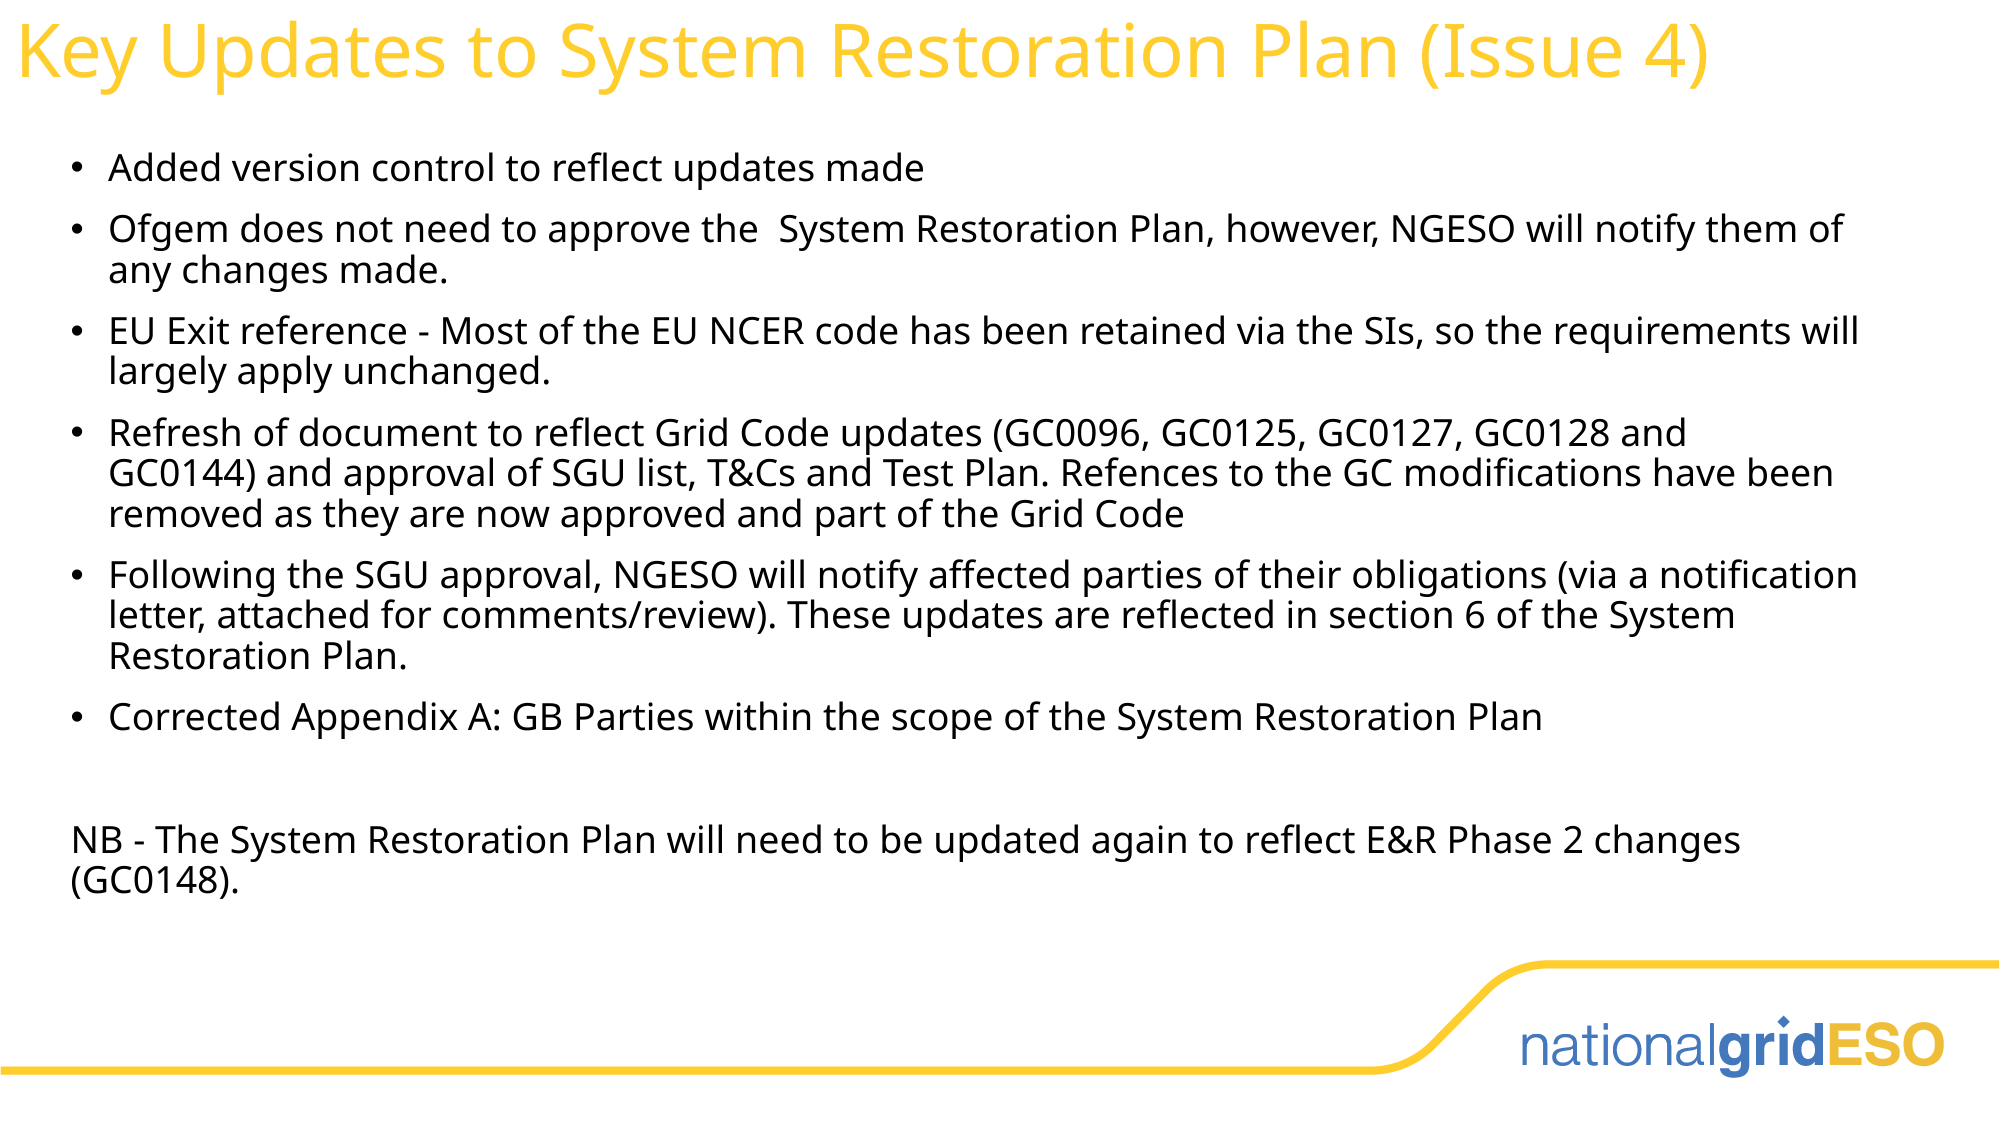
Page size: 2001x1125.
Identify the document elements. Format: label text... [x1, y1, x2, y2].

text_box Added version control to reflect updates made Ofgem does not need to approve the System Restoration Plan, however, NGESO will notify them of any changes made. EU Exit reference - Most of the EU NCER code has been retained via the SIs, so the requirements will largely apply unchanged. Refresh of document to reflect Grid Code updates (GC0096, GC0125, GC0127, GC0128 and GC0144) and approval of SGU list, T&Cs and Test Plan. Refences to the GC modifications have been removed as they are now approved and part of the Grid Code Following the SGU approval, NGESO will notify affected parties of their obligations (via a notification letter, attached for comments/review). These updates are reflected in section 6 of the System Restoration Plan. Corrected Appendix A: GB Parties within the scope of the System Restoration Plan NB - The System Restoration Plan will need to be updated again to reflect E&R Phase 2 changes (GC0148). [55, 141, 1911, 954]
picture [0, 954, 2000, 1125]
title Key Updates to System Restoration Plan (Issue 4) [0, 6, 1753, 219]
